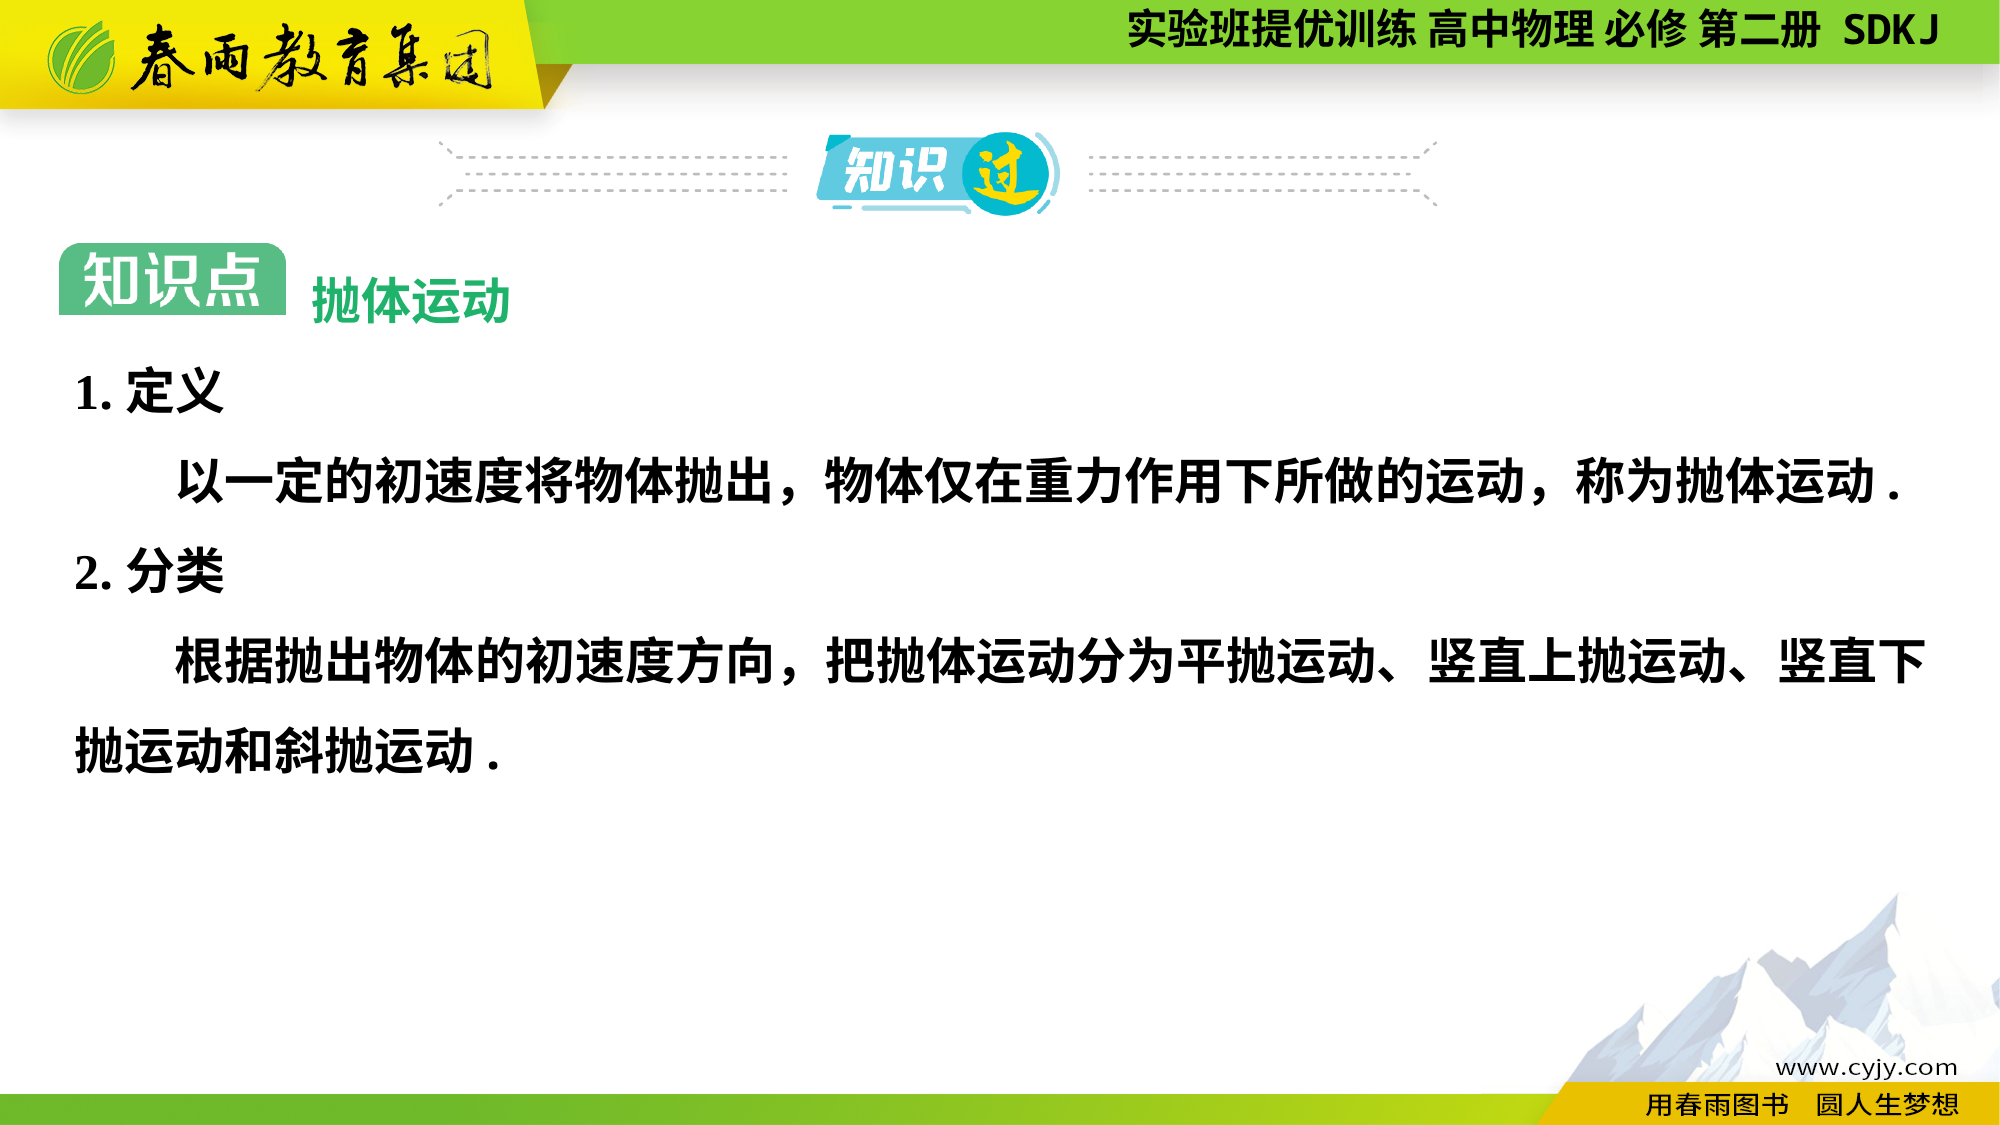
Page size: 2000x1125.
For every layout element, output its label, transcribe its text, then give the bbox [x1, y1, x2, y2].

list 抛体运动 1.定义 以一定的初速度将物体抛出，物体仅在重力作用下所做的运动，称为抛体运动. 2.分类 根据抛出物体的初速度方向，把抛体运动分为平抛运动、竖直上抛运动、竖直下抛运动和斜抛运动. [59, 231, 1944, 781]
picture [0, 0, 2000, 1125]
